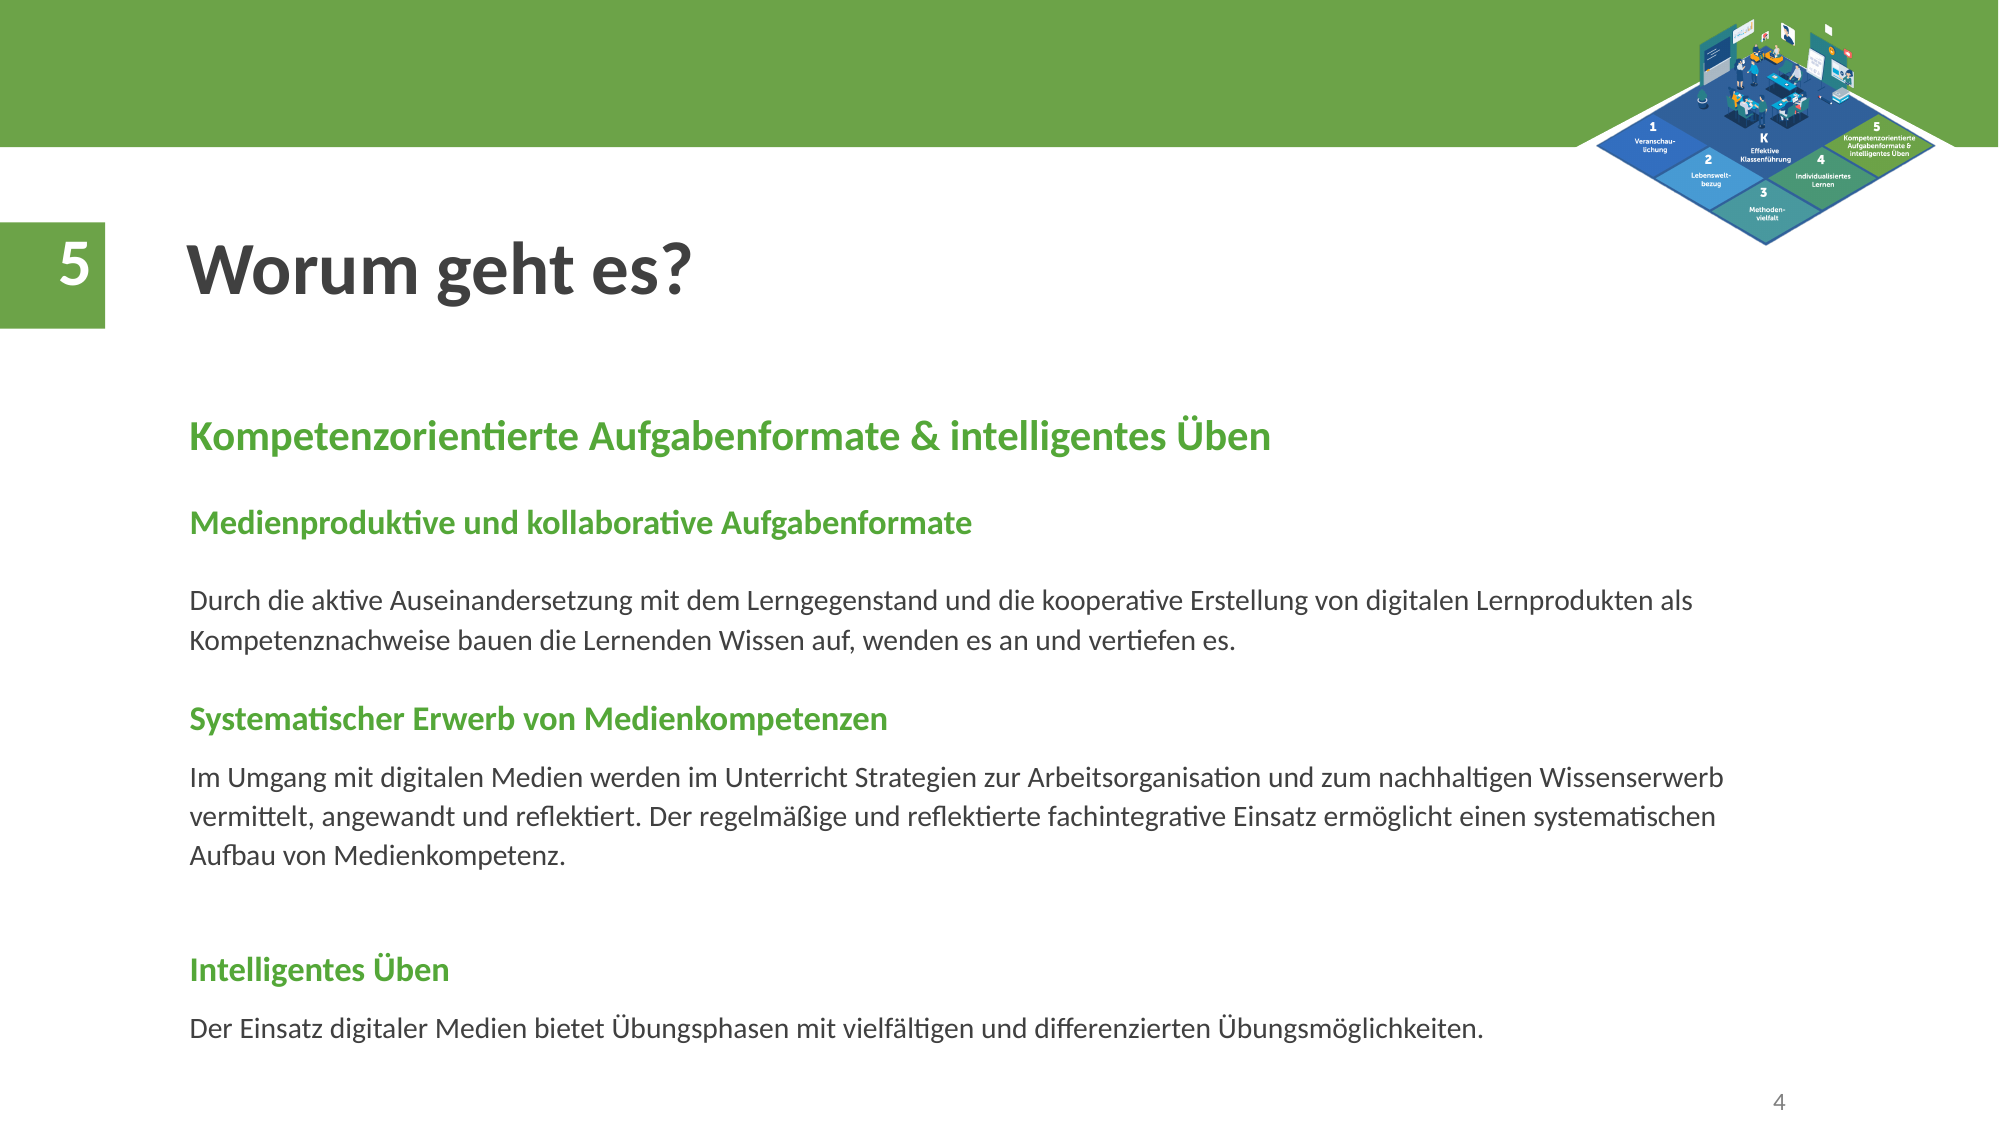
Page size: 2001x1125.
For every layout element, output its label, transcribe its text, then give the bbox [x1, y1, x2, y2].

list Worum geht es? [171, 224, 1663, 319]
slide_number 4 [1350, 1075, 1801, 1125]
picture [1589, 12, 1942, 249]
list Kompetenzorientierte Aufgabenformate & intelligentes Üben Medienproduktive und kollaborative Aufgabenformate Durch die aktive Auseinandersetzung mit dem Lerngegenstand und die kooperative Erstellung von digitalen Lernprodukten als Kompetenznachweise bauen die Lernenden Wissen auf, wenden es an und vertiefen es. Systematischer Erwerb von Medienkompetenzen Im Umgang mit digitalen Medien werden im Unterricht Strategien zur Arbeitsorganisation und zum nachhaltigen Wissenserwerb vermittelt, angewandt und reflektiert. Der regelmäßige und reflektierte fachintegrative Einsatz ermöglicht einen systematischen Aufbau von Medienkompetenz. Intelligentes Üben Der Einsatz digitaler Medien bietet Übungsphasen mit vielfältigen und differenzierten Übungsmöglichkeiten. [171, 406, 1753, 1058]
